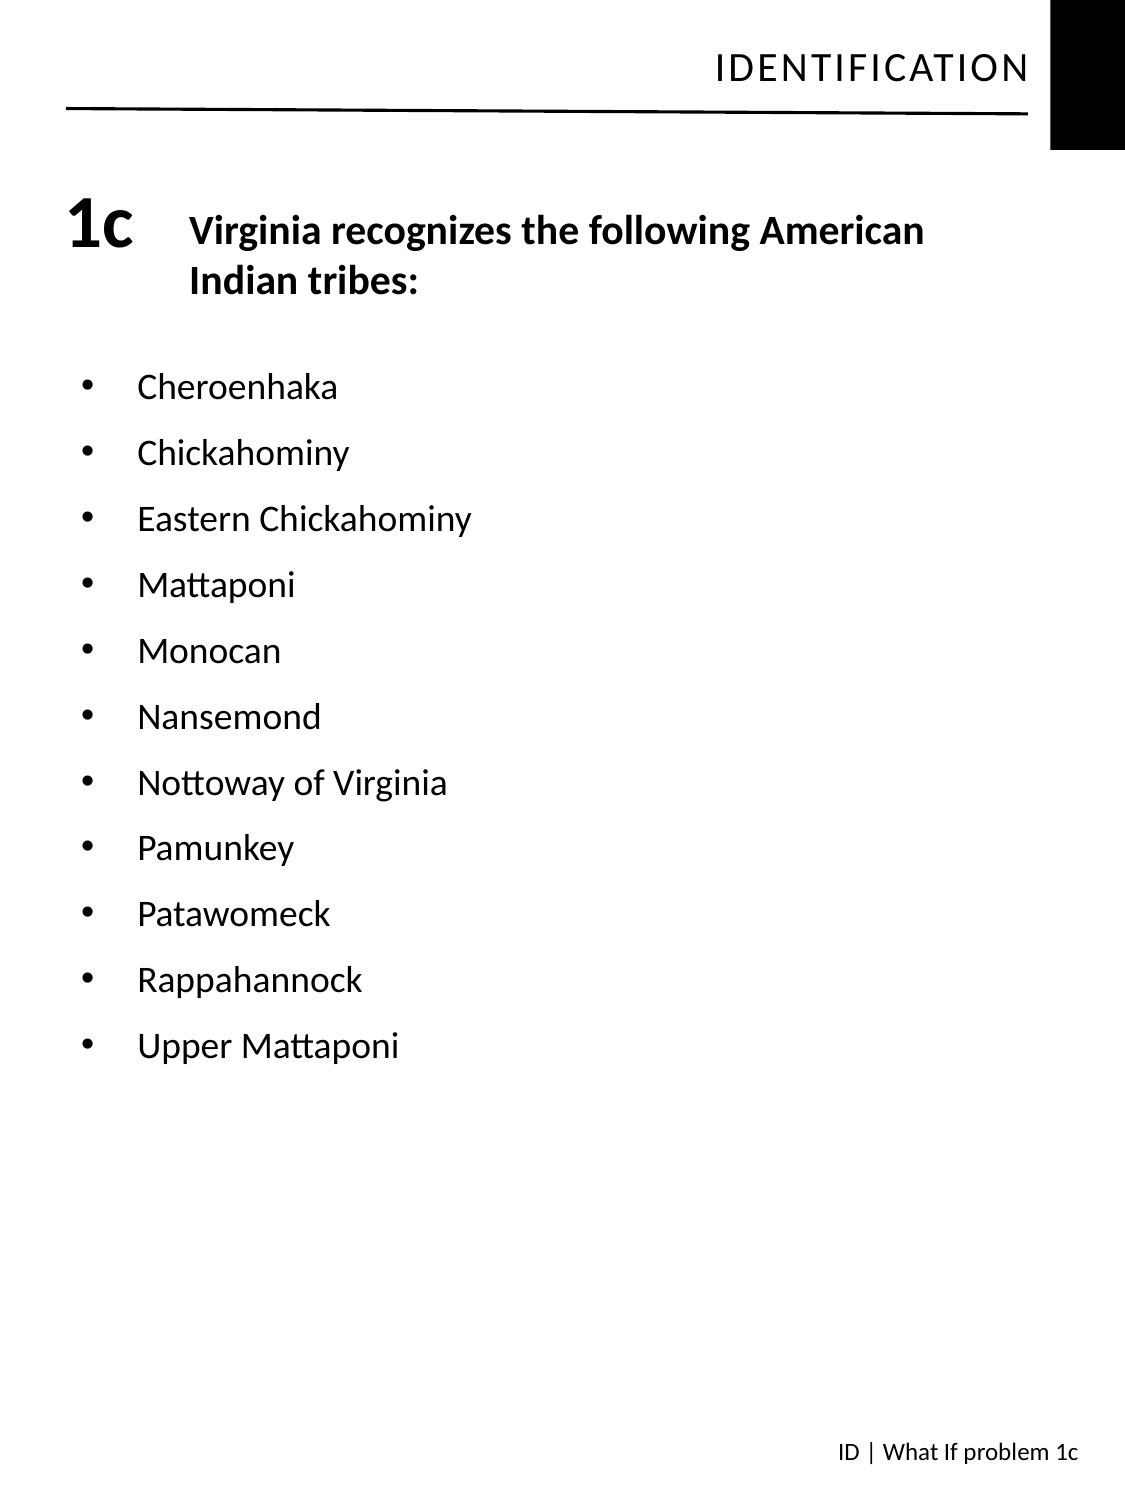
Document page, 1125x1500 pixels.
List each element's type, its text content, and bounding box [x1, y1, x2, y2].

list 1c [49, 175, 189, 340]
list Cheroenhaka Chickahominy Eastern Chickahominy Mattaponi Monocan Nansemond Nottoway of Virginia Pamunkey Patawomeck Rappahannock Upper Mattaponi [65, 354, 1051, 1301]
text_box ID | What If problem 1c [823, 1427, 1125, 1473]
list Virginia recognizes the following American Indian tribes: [174, 194, 1037, 445]
